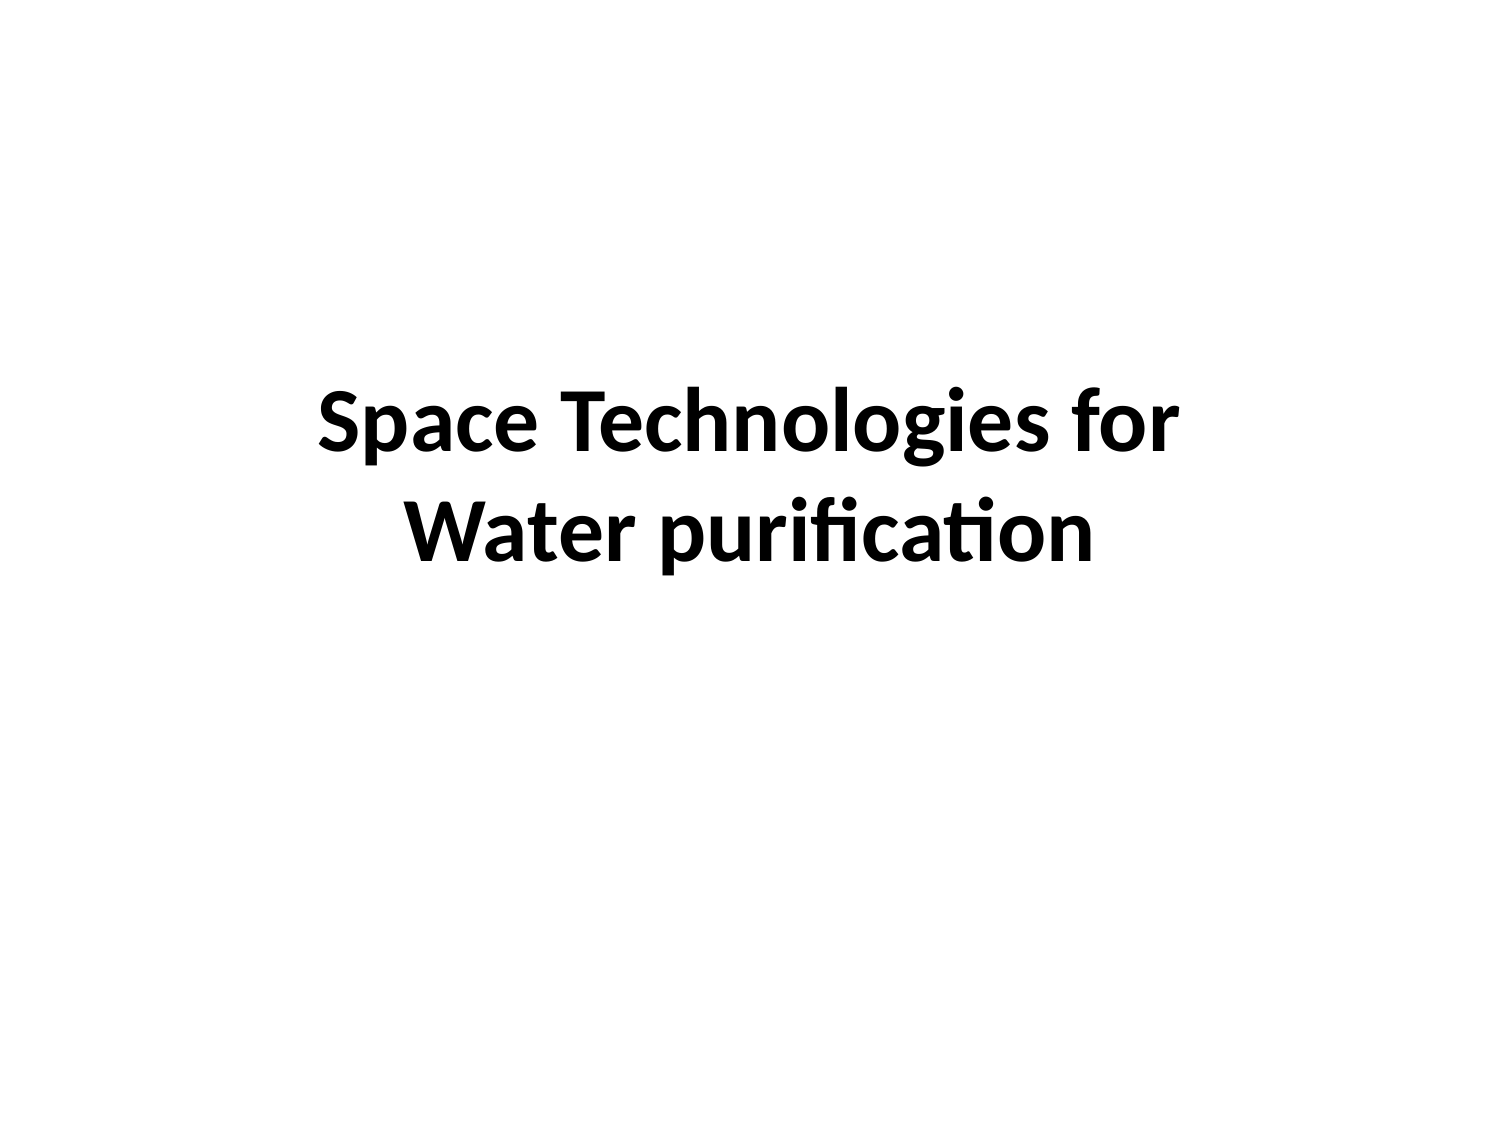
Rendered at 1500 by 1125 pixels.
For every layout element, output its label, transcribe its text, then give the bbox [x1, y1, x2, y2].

title Space Technologies for Water purification [112, 349, 1388, 591]
